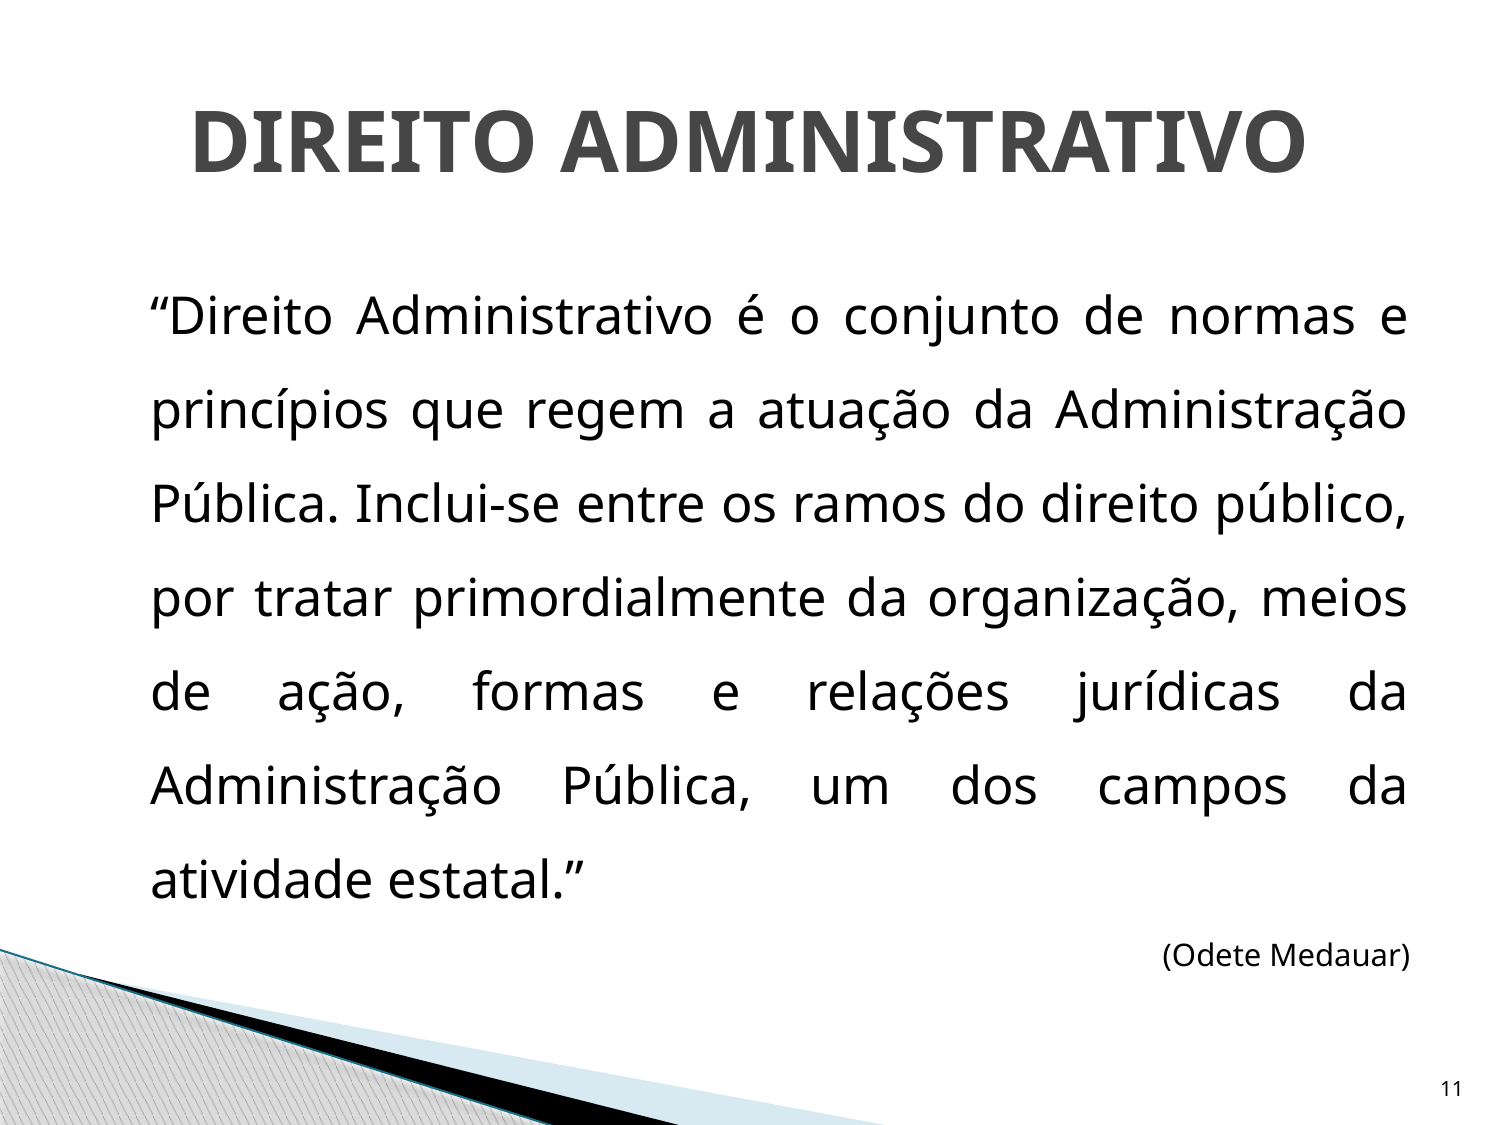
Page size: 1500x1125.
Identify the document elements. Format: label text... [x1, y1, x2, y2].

list “Direito Administrativo é o conjunto de normas e princípios que regem a atuação da Administração Pública. Inclui-se entre os ramos do direito público, por tratar primordialmente da organização, meios de ação, formas e relações jurídicas da Administração Pública, um dos campos da atividade estatal.” (Odete Medauar) [75, 243, 1425, 986]
slide_number 11 [1418, 1051, 1479, 1112]
title DIREITO ADMINISTRATIVO [75, 45, 1425, 233]
